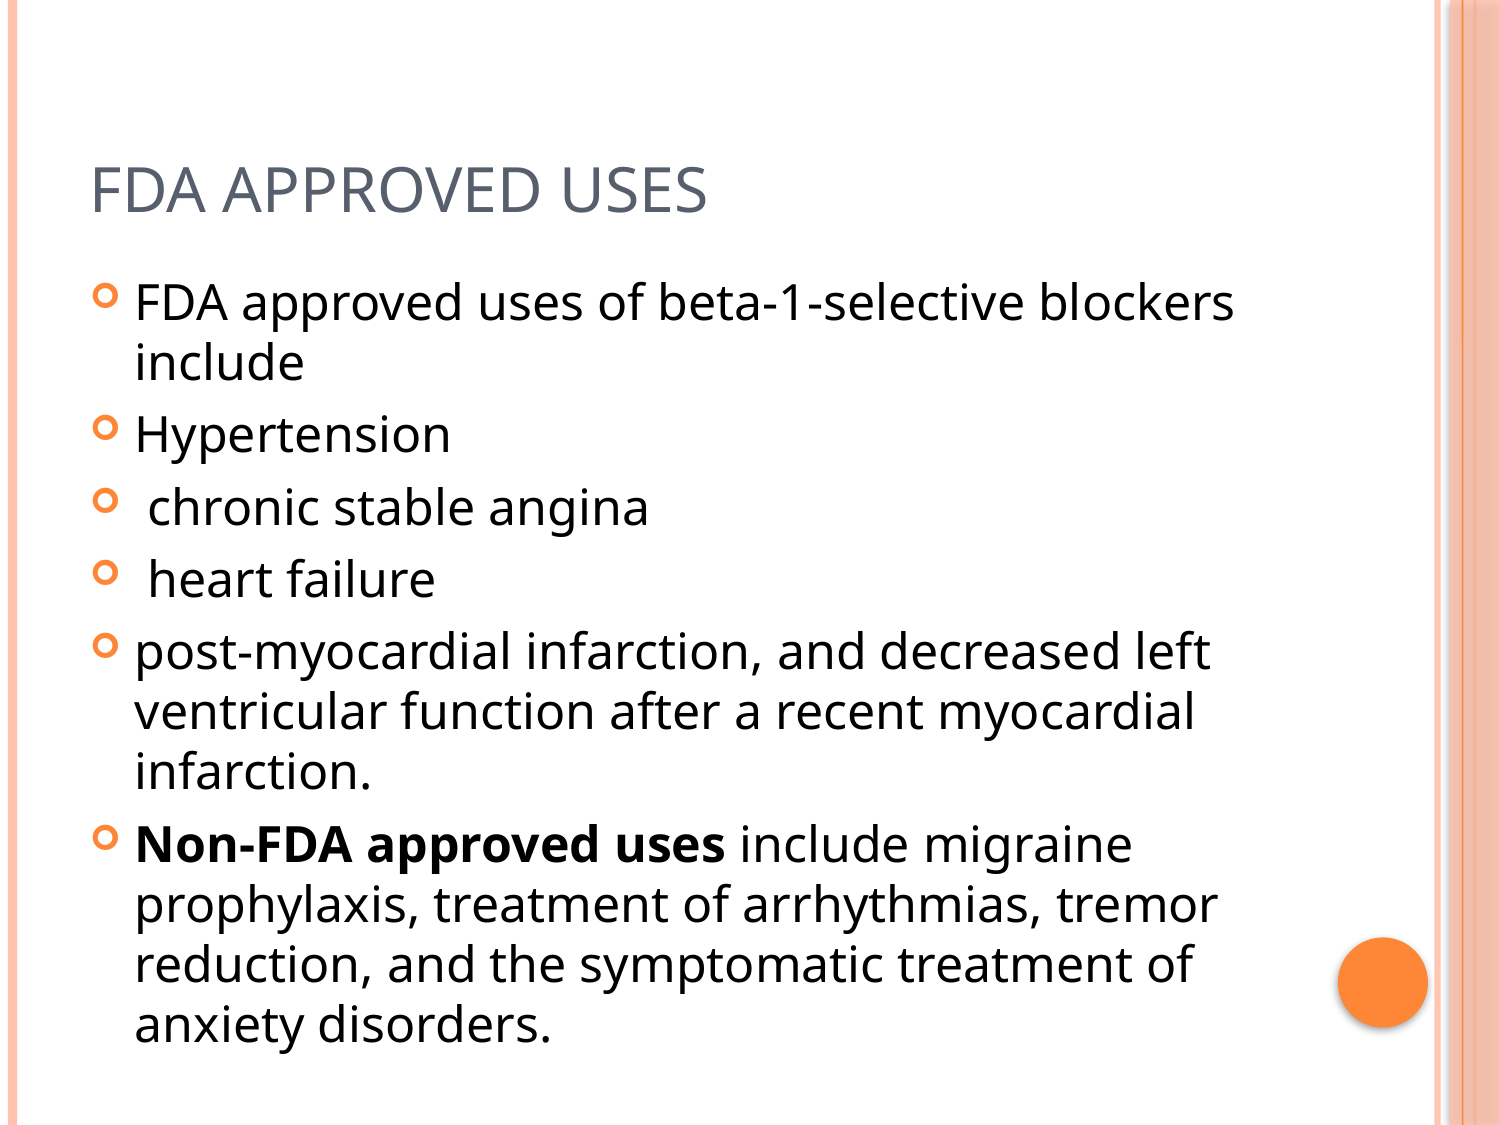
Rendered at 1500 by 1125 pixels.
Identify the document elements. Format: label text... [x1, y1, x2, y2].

list FDA approved uses of beta-1-selective blockers include Hypertension chronic stable angina heart failure post-myocardial infarction, and decreased left ventricular function after a recent myocardial infarction. Non-FDA approved uses include migraine prophylaxis, treatment of arrhythmias, tremor reduction, and the symptomatic treatment of anxiety disorders. [75, 262, 1300, 1062]
title FDA approved uses [75, 45, 1300, 233]
